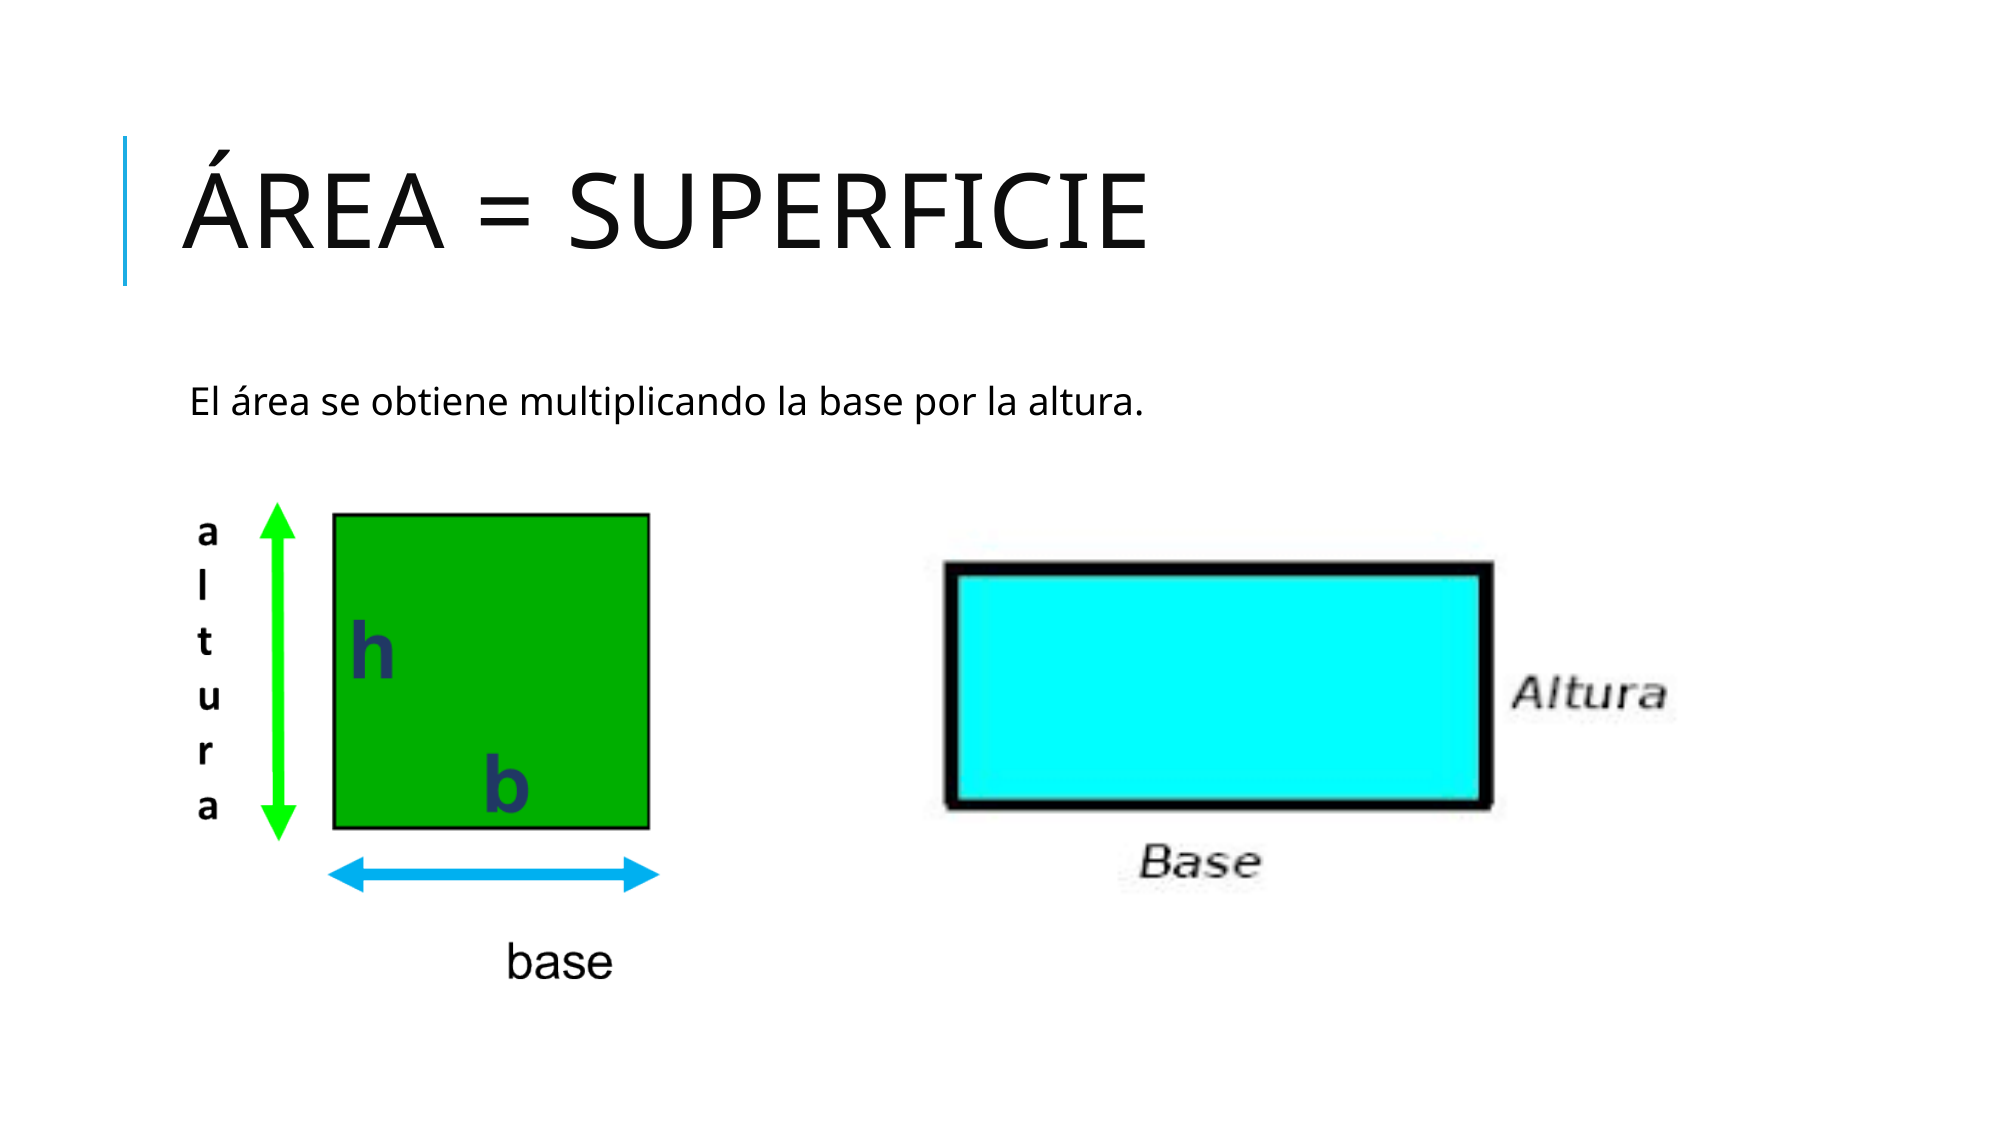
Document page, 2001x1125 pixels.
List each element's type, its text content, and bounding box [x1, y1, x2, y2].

title Área = Superficie [168, 96, 1763, 342]
picture [853, 483, 1779, 1002]
picture [167, 464, 698, 1022]
list El área se obtiene multiplicando la base por la altura. [168, 375, 1763, 432]
